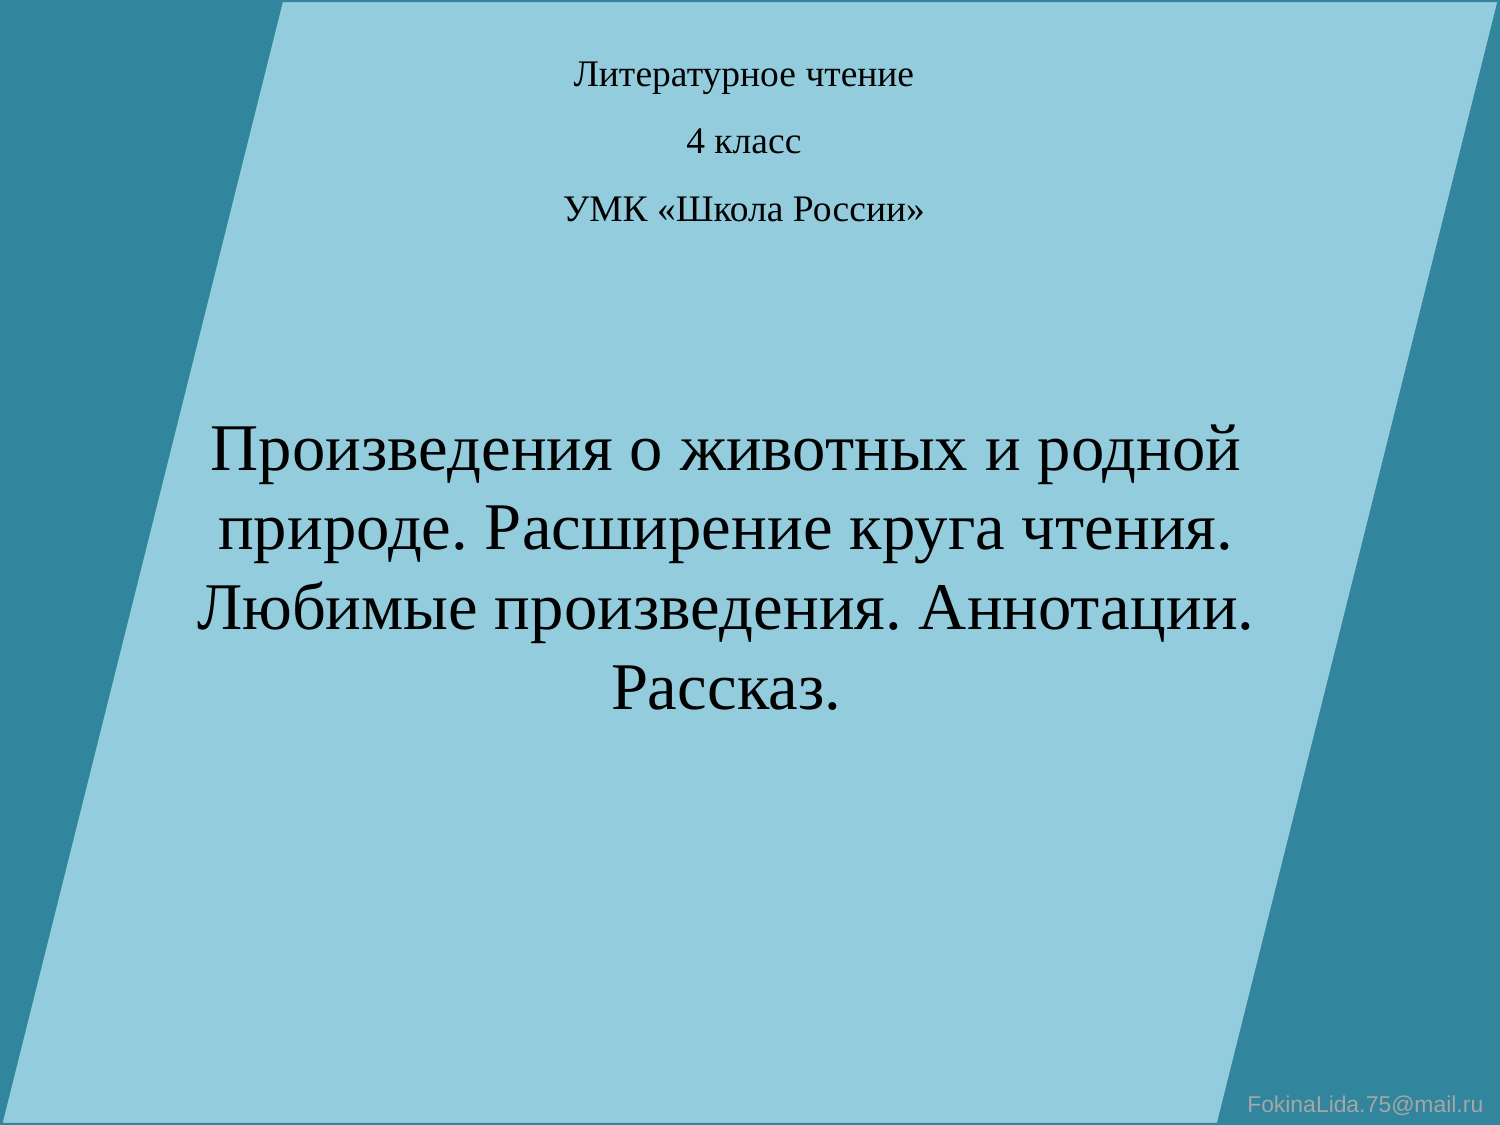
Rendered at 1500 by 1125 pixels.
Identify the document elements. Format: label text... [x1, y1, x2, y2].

text_box Литературное чтение 4 класс УМК «Школа России» [368, 19, 1119, 237]
text_box Произведения о животных и родной природе. Расширение круга чтения. Любимые произведения. Аннотации. Рассказ. [171, 395, 1282, 731]
